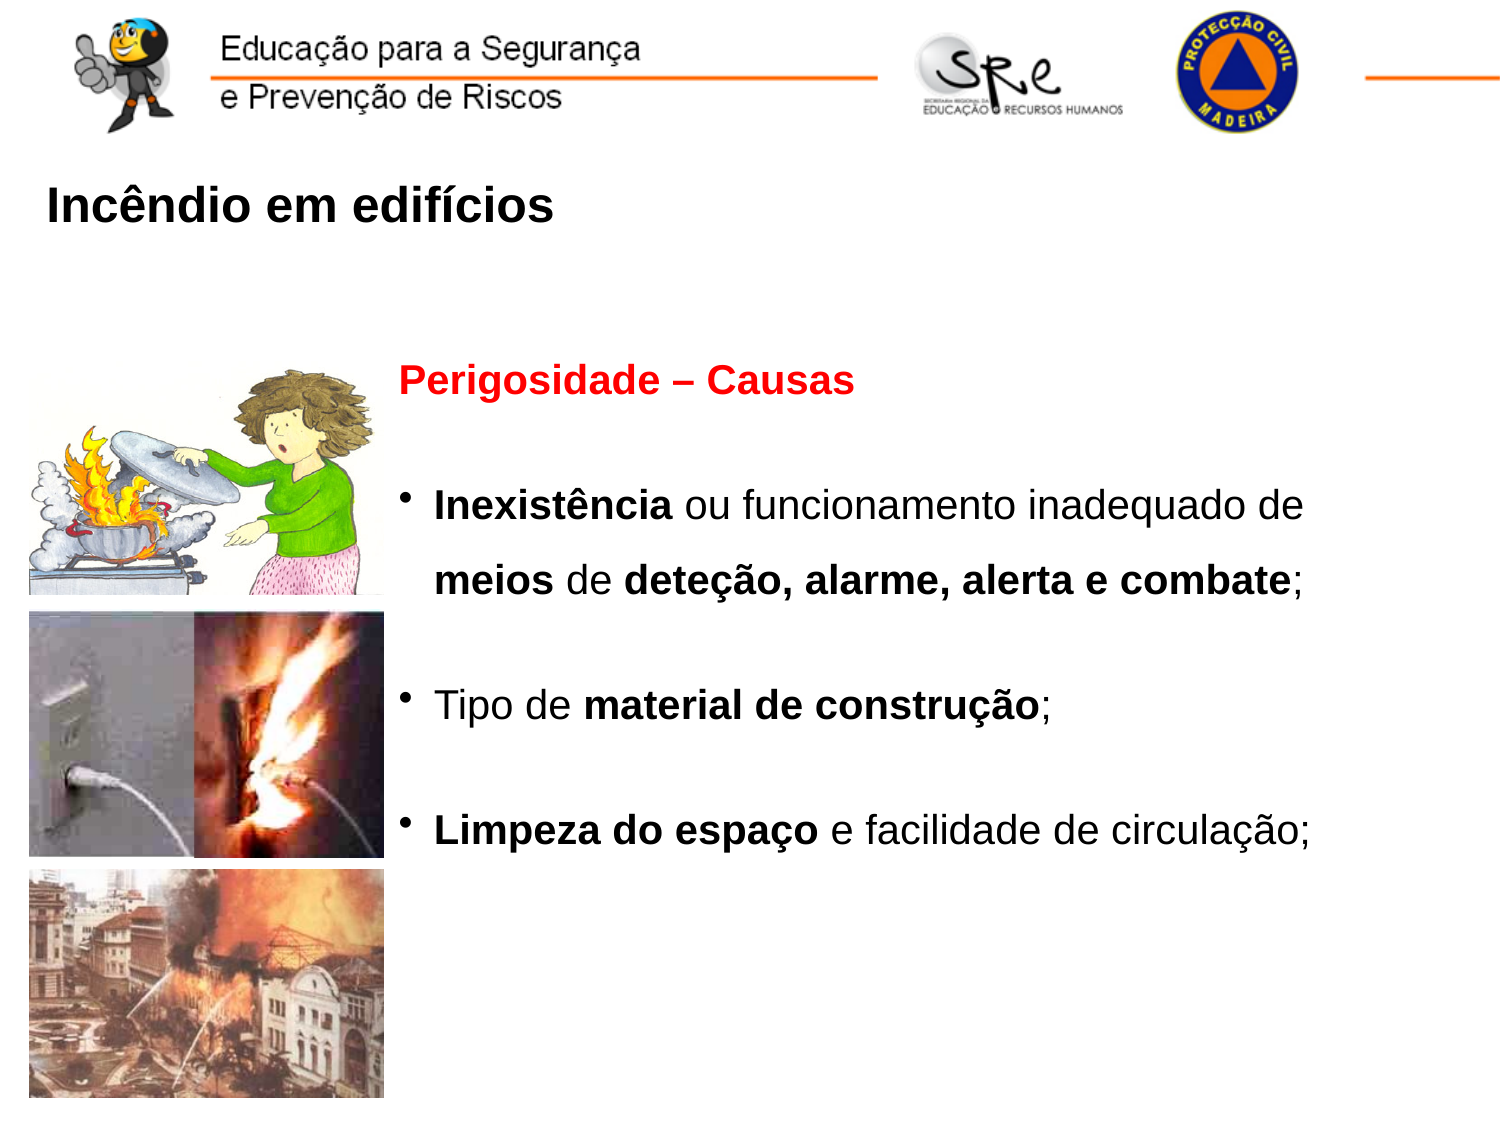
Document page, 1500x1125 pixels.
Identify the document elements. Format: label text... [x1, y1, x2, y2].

text_box Incêndio em edifícios [31, 165, 571, 240]
text_box Perigosidade – Causas Inexistência ou funcionamento inadequado de meios de deteção, alarme, alerta e combate; Tipo de material de construção; Limpeza do espaço e facilidade de circulação; [383, 320, 1424, 985]
picture [0, 0, 1500, 1125]
